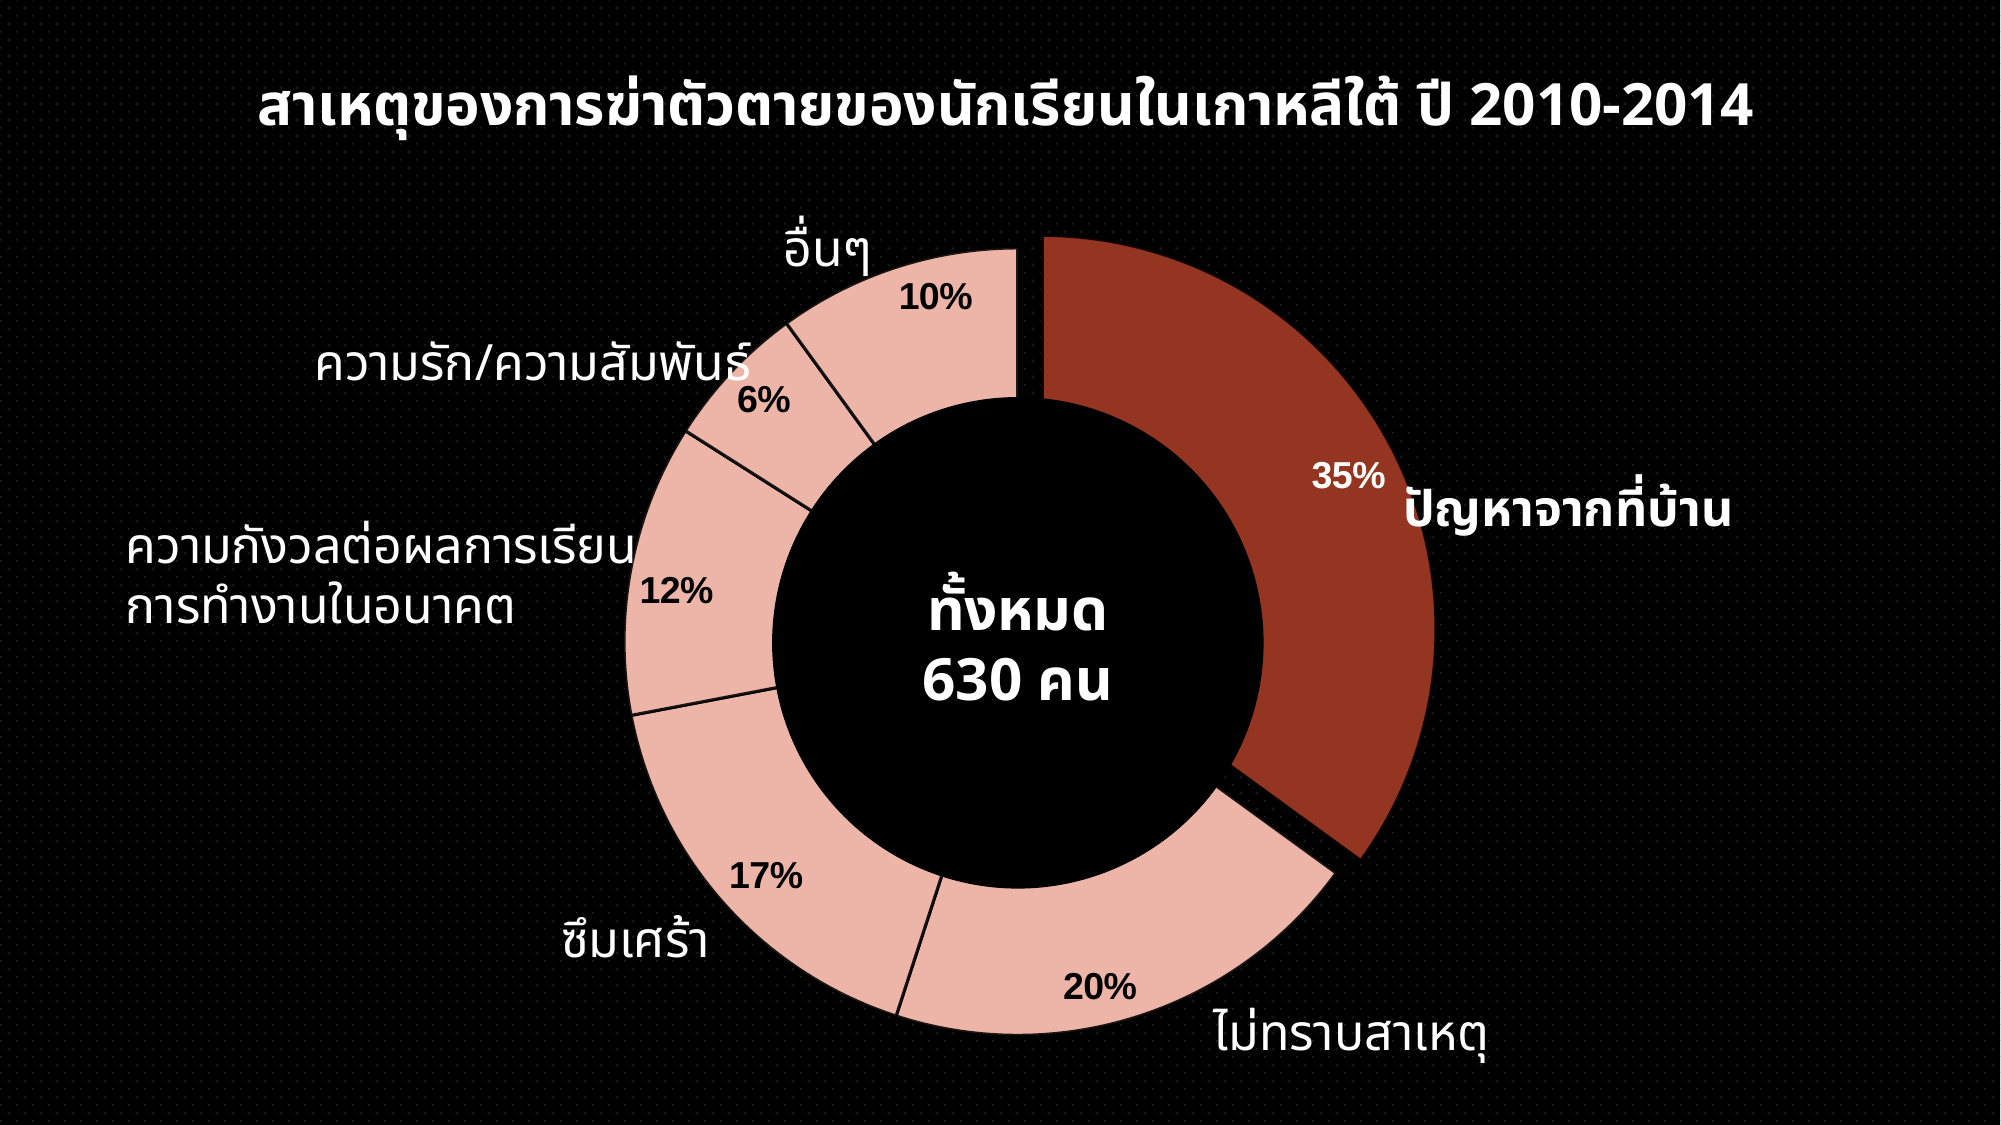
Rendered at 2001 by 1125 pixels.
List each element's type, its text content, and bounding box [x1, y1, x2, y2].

text_box ไม่ทราบสาเหตุ [1445, 992, 1497, 1068]
text_box ปัญหาจากที่บ้าน [1445, 468, 1741, 544]
text_box สาเหตุของการฆ่าตัวตายของนักเรียนในเกาหลีใต้ ปี 2010-2014 [249, 60, 1762, 145]
text_box อื่นๆ [775, 209, 880, 215]
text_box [590, 215, 1445, 1070]
picture [0, 0, 2001, 1125]
text_box ซึมเศร้า [553, 900, 590, 975]
text_box ความกังวลต่อผลการเรียน การทำงานในอนาคต [118, 506, 590, 642]
text_box ความรัก/ความสัมพันธ์ [306, 323, 590, 399]
